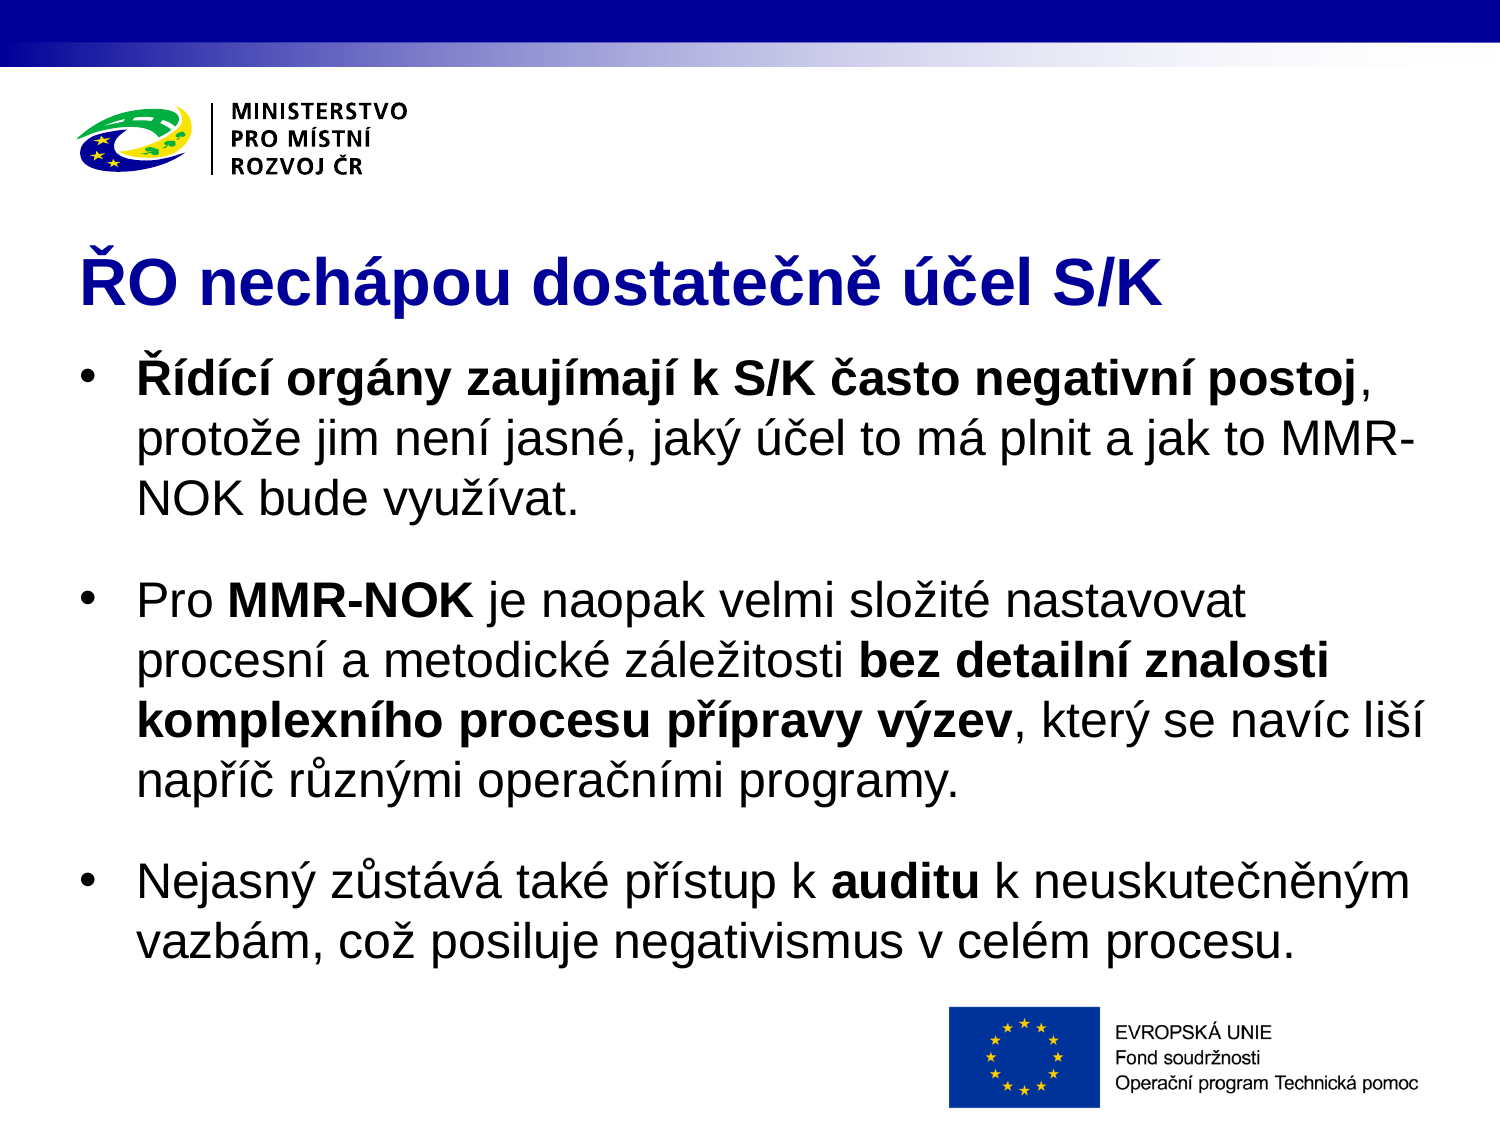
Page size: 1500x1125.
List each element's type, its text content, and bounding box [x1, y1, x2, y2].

title ŘO nechápou dostatečně účel S/K [64, 231, 1425, 315]
list Řídící orgány zaujímají k S/K často negativní postoj, protože jim není jasné, jaký účel to má plnit a jak to MMR-NOK bude využívat. Pro MMR-NOK je naopak velmi složité nastavovat procesní a metodické záležitosti bez detailní znalosti komplexního procesu přípravy výzev, který se navíc liší napříč různými operačními programy. Nejasný zůstává také přístup k auditu k neuskutečněným vazbám, což posiluje negativismus v celém procesu. [64, 338, 1447, 917]
picture [915, 973, 1452, 1125]
